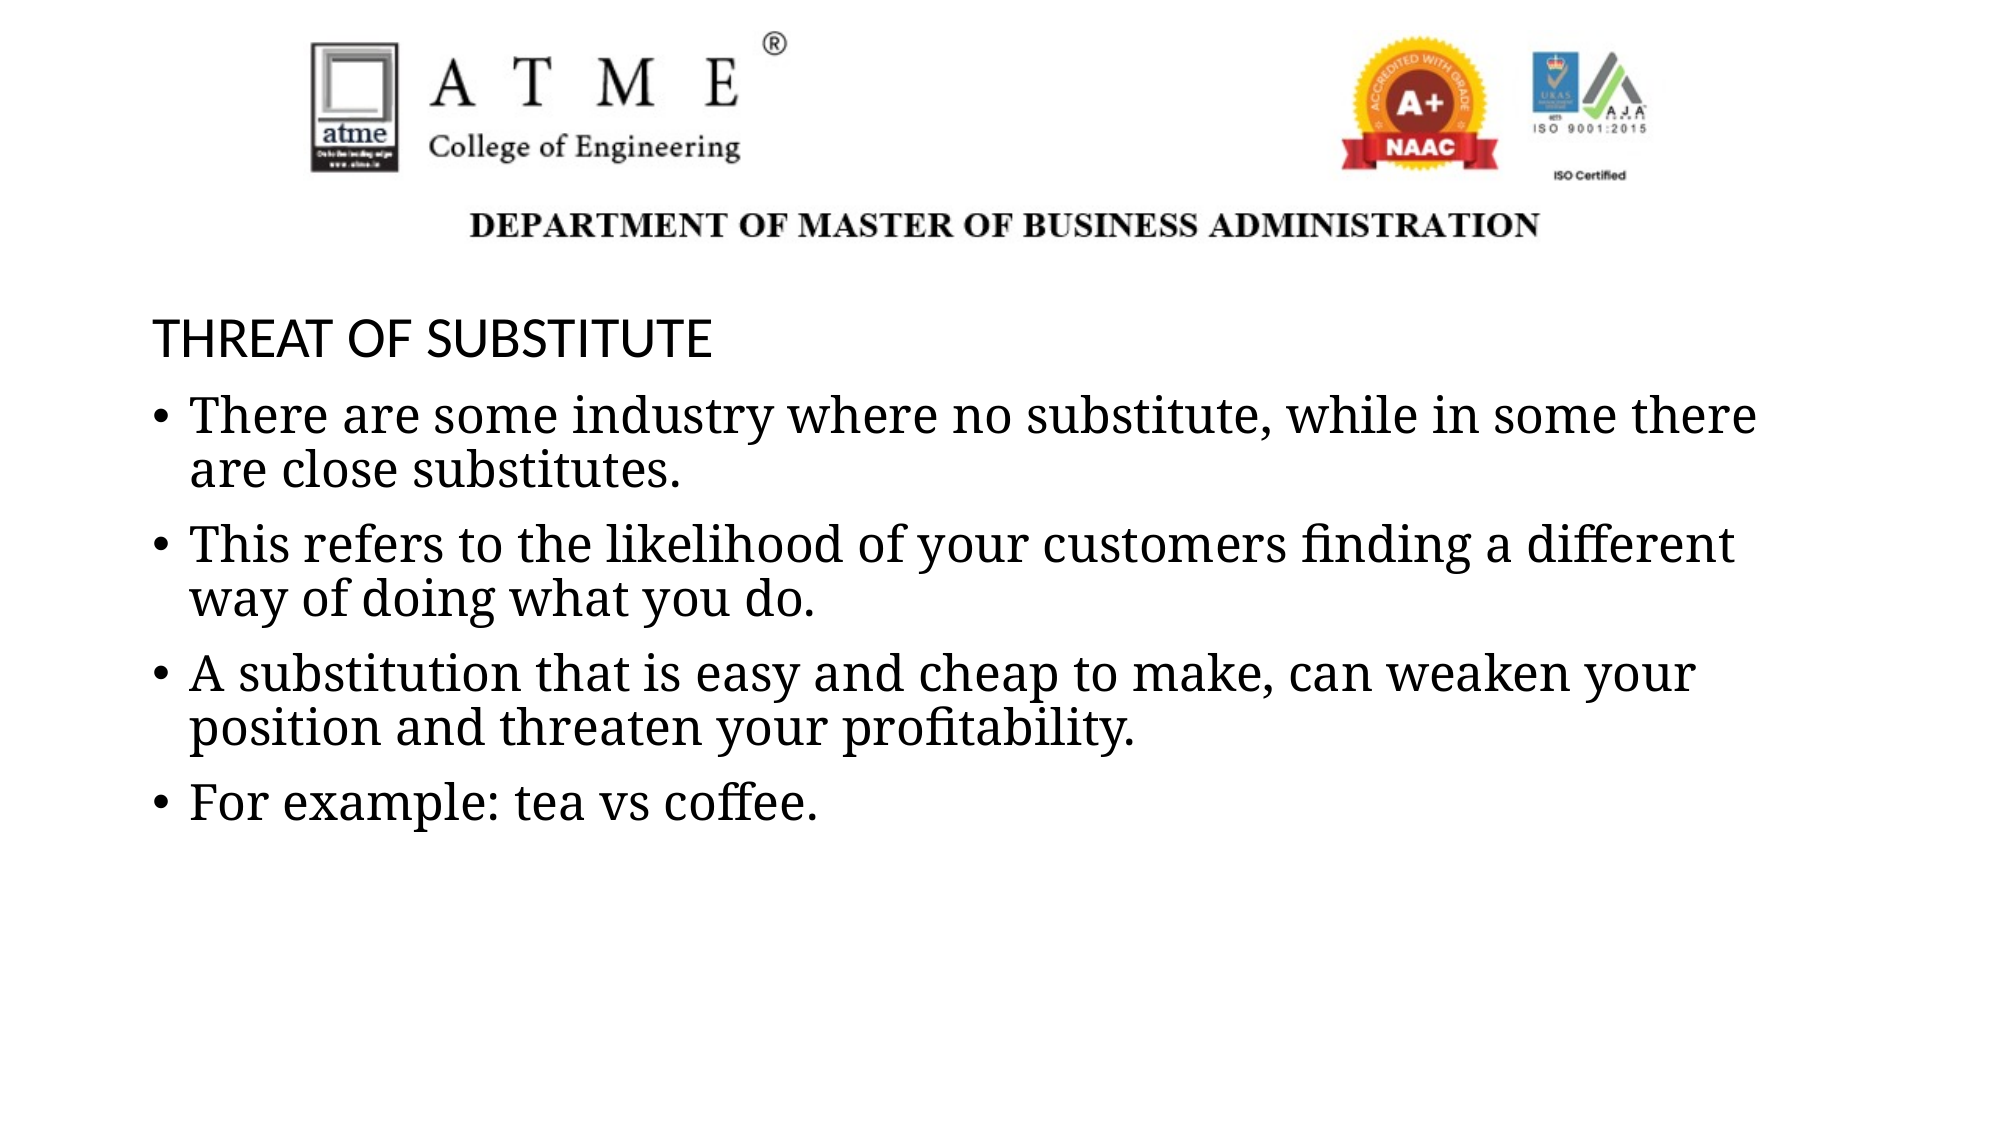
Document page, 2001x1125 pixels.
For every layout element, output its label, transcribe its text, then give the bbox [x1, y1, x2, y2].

list THREAT OF SUBSTITUTE There are some industry where no substitute, while in some there are close substitutes. This refers to the likelihood of your customers finding a different way of doing what you do. A substitution that is easy and cheap to make, can weaken your position and threaten your profitability. For example: tea vs coffee. [137, 299, 1863, 1014]
picture [303, 30, 1697, 245]
